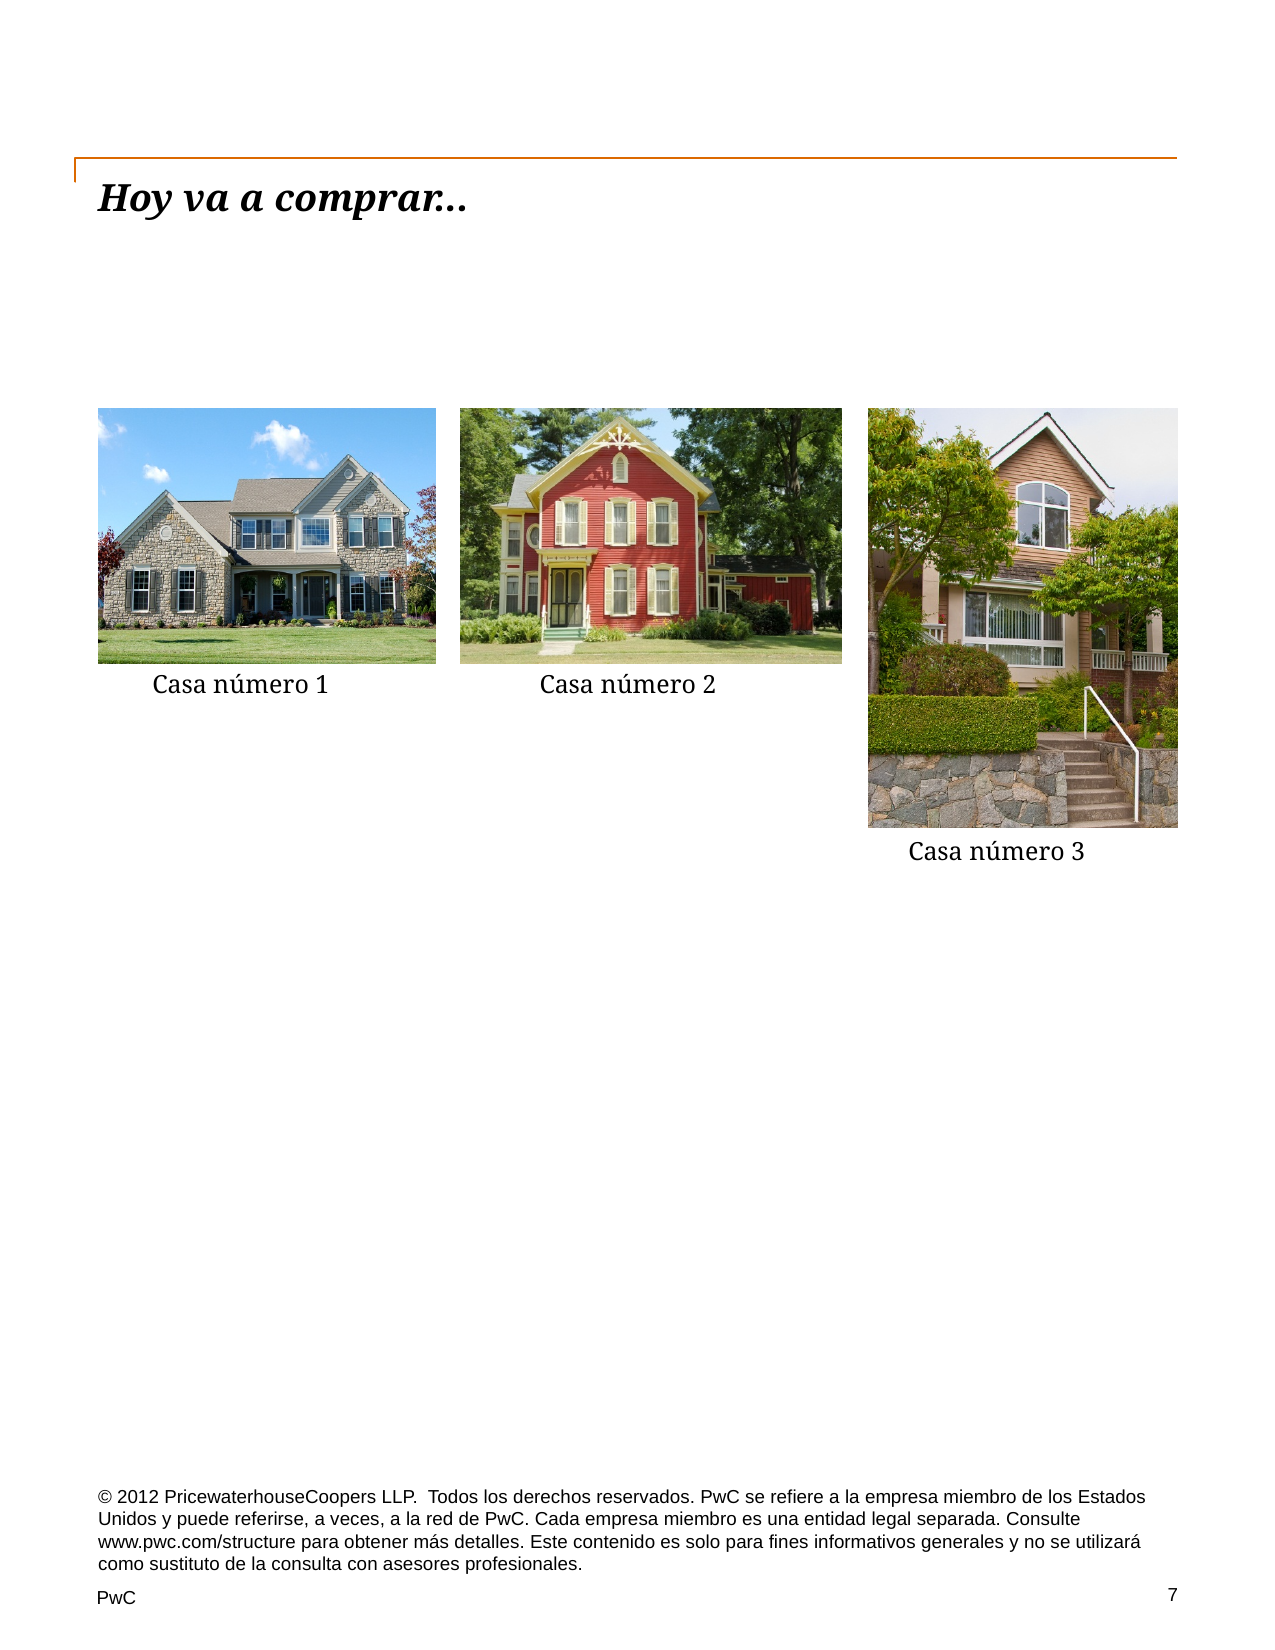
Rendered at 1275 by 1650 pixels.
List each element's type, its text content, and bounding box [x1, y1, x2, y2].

text_box Casa número 1 [152, 672, 382, 699]
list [97, 407, 436, 664]
text_box Casa número 2 [539, 672, 762, 699]
text_box © 2012 PricewaterhouseCoopers LLP. Todos los derechos reservados. PwC se refiere a la empresa miembro de los Estados Unidos y puede referirse, a veces, a la red de PwC. Cada empresa miembro es una entidad legal separada. Consulte www.pwc.com/structure para obtener más detalles. Este contenido es solo para fines informativos generales y no se utilizará como sustituto de la consulta con asesores profesionales. [98, 1484, 1178, 1575]
slide_number 7 [903, 1583, 1179, 1609]
title Hoy va a comprar... [98, 173, 1178, 220]
text_box Casa número 3 [908, 836, 1138, 866]
picture [867, 408, 1178, 828]
picture [459, 407, 842, 664]
